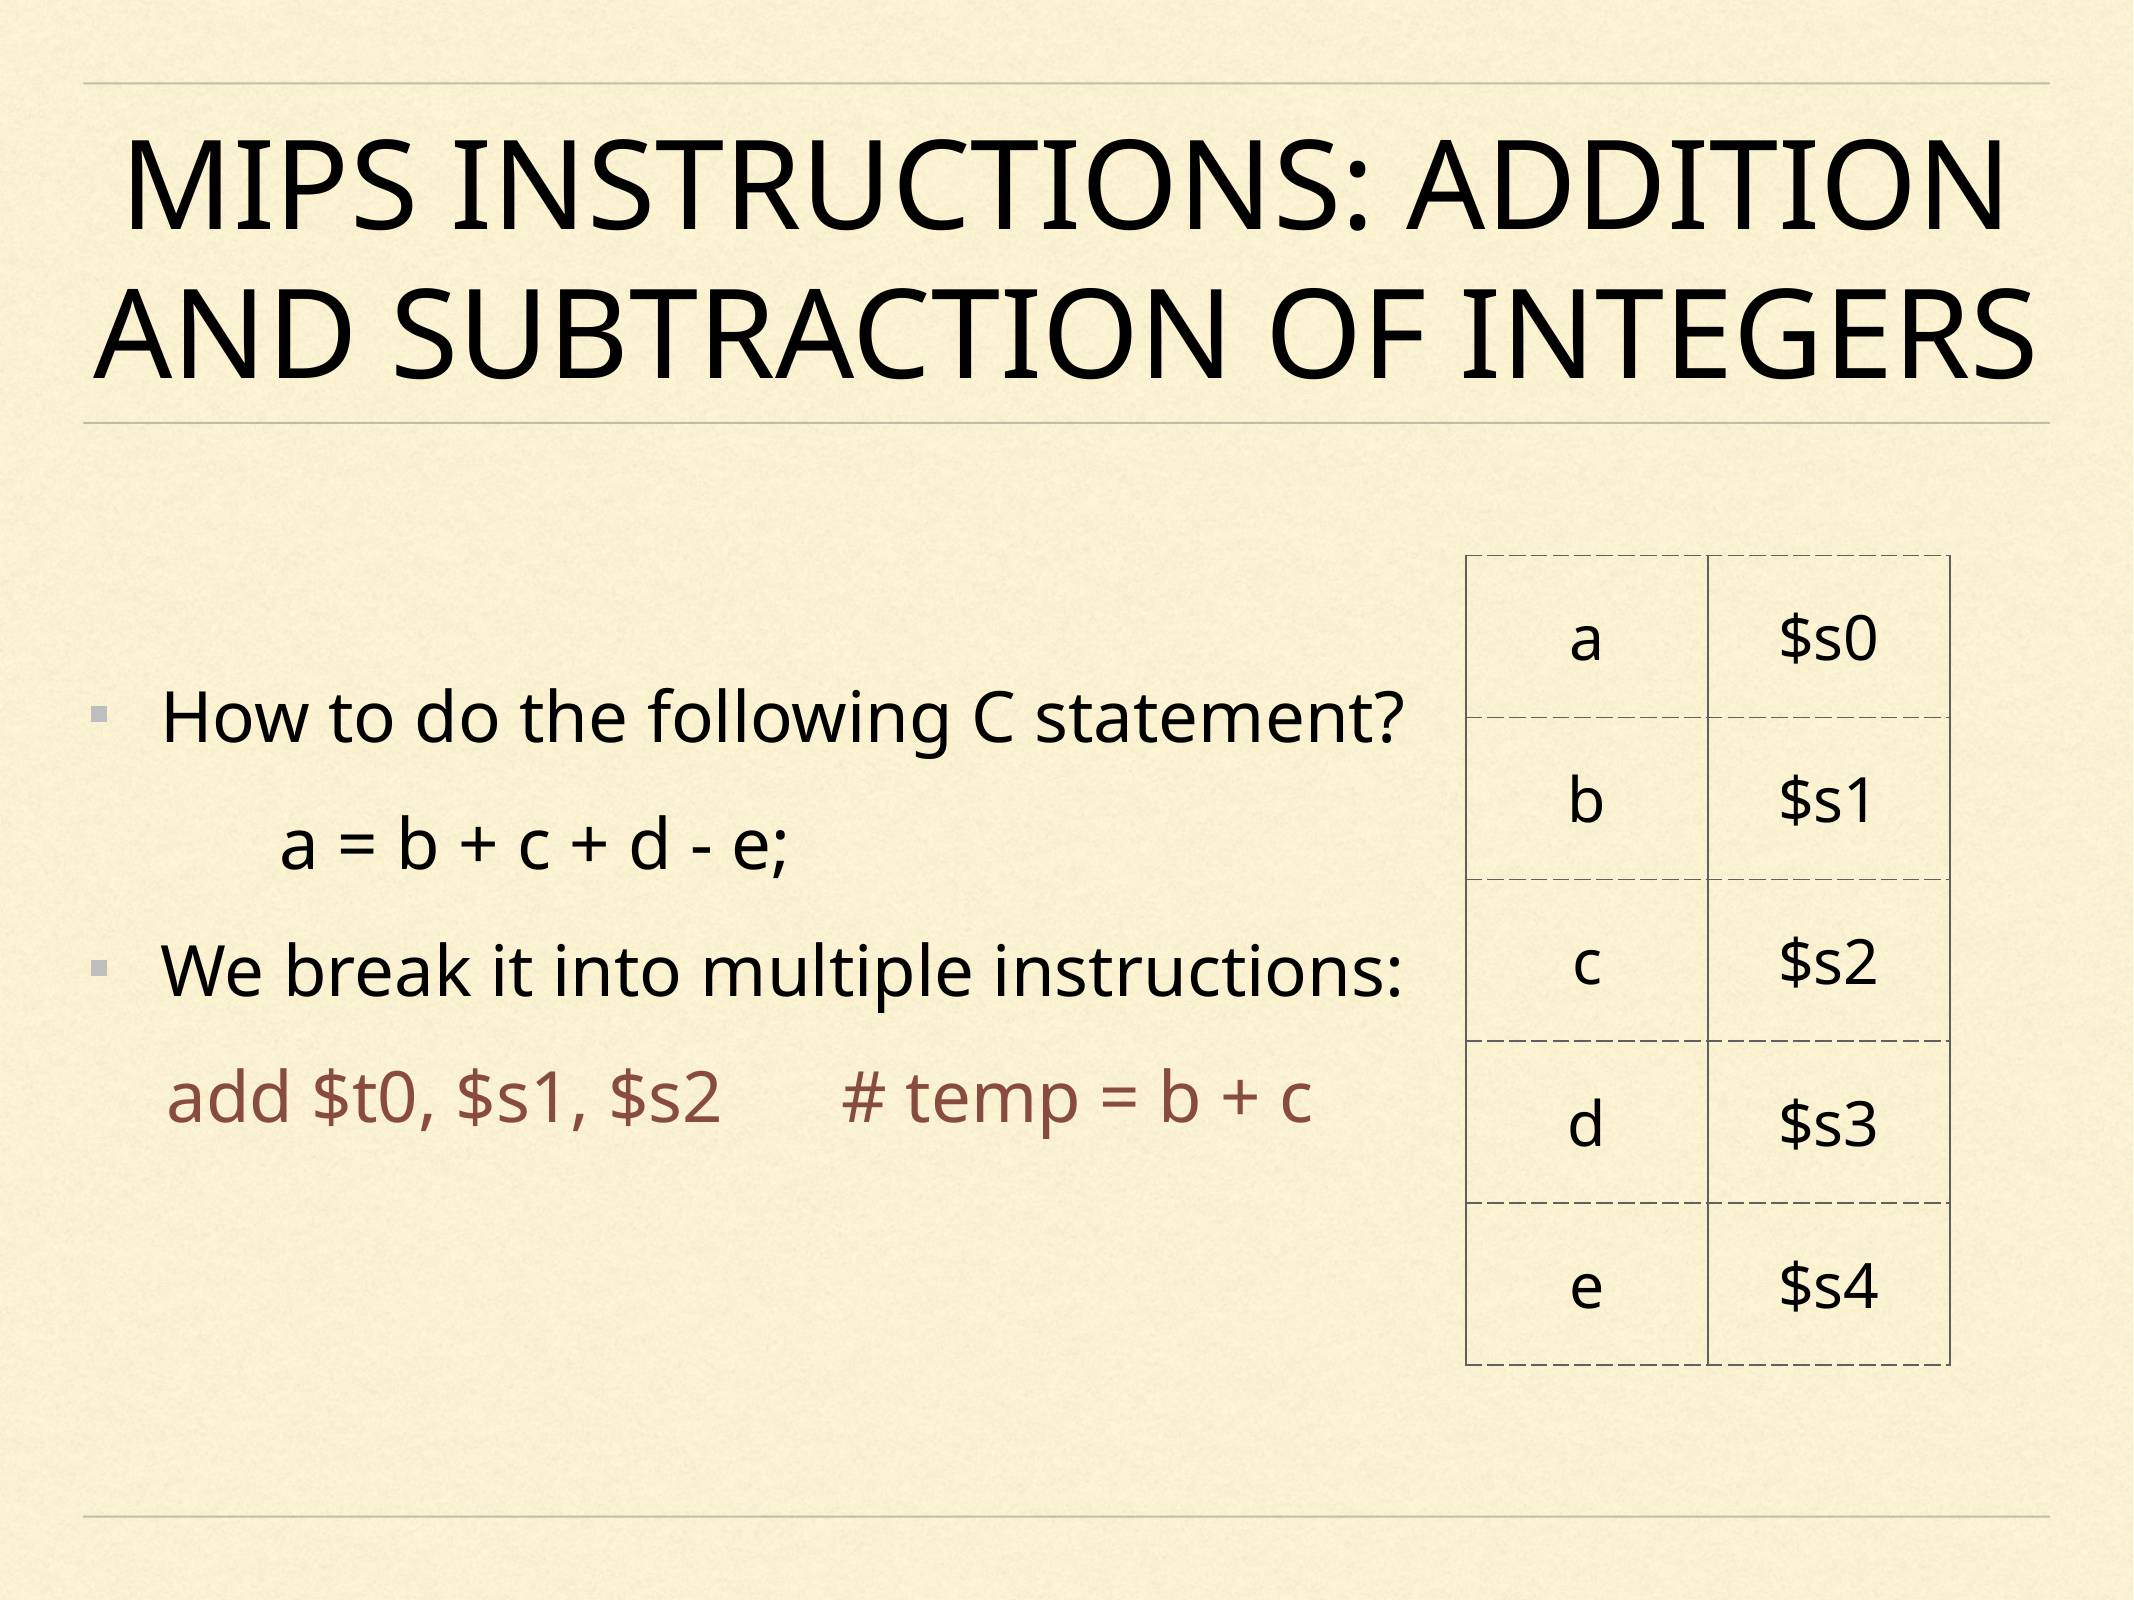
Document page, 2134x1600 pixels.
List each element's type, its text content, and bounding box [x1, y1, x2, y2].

list How to do the following C statement? a = b + c + d - e; We break it into multiple instructions: add $t0, $s1, $s2 # temp = b + c [82, 497, 2051, 1438]
slide_number [1994, 1457, 2054, 1520]
picture [0, 0, 2134, 1600]
title MIPS INSTRUCTIONS: ADDITION AND SUBTRACTION OF INTEGERS [82, 97, 2051, 411]
